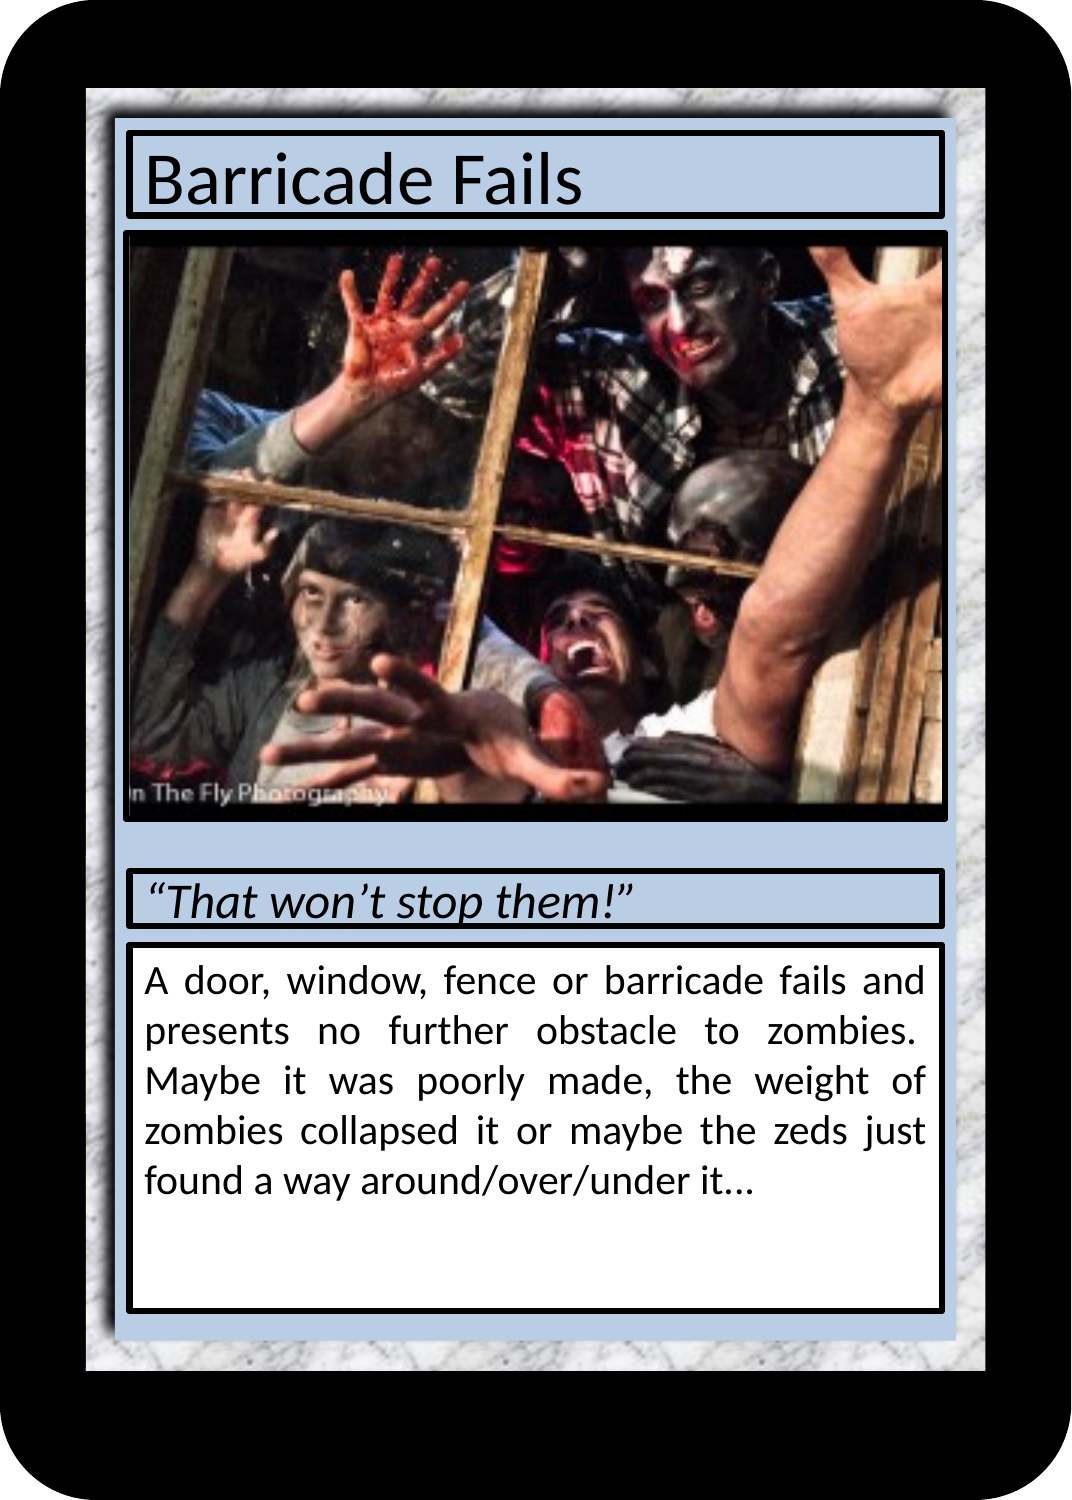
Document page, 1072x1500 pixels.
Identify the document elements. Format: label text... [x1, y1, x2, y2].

list “That won’t stop them!” [126, 868, 945, 929]
list A door, window, fence or barricade fails and presents no further obstacle to zombies. Maybe it was poorly made, the weight of zombies collapsed it or maybe the zeds just found a way around/over/under it... [126, 942, 945, 1314]
picture [85, 88, 986, 1371]
title Barricade Fails [126, 130, 945, 219]
